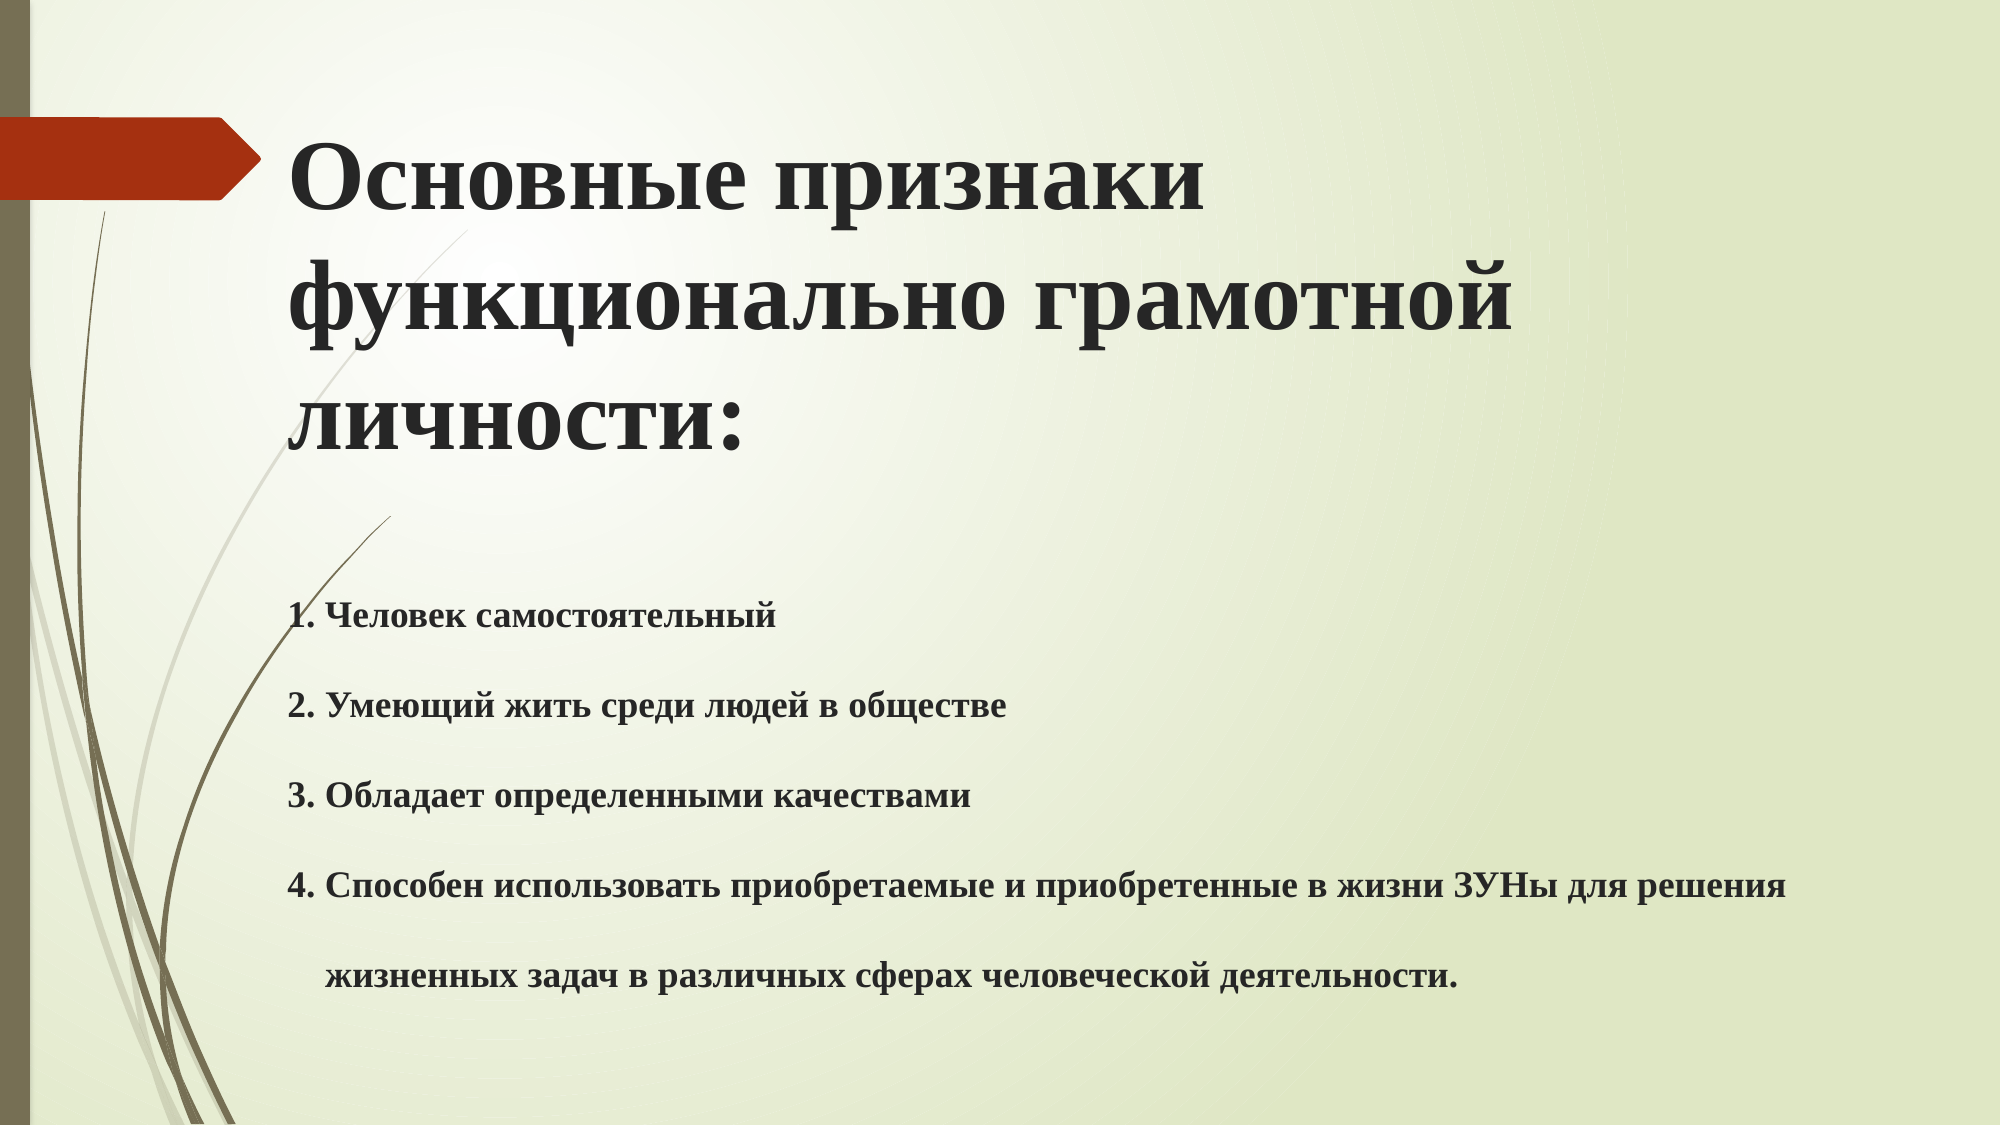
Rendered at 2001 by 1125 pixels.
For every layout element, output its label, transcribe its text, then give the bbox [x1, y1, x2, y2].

title Основные признаки функционально грамотной личности: 1. Человек самостоятельный 2. Умеющий жить среди людей в обществе 3. Обладает определенными качествами 4. Способен использовать приобретаемые и приобретенные в жизни ЗУНы для решения жизненных задач в различных сферах человеческой деятельности. [272, 102, 1888, 1042]
